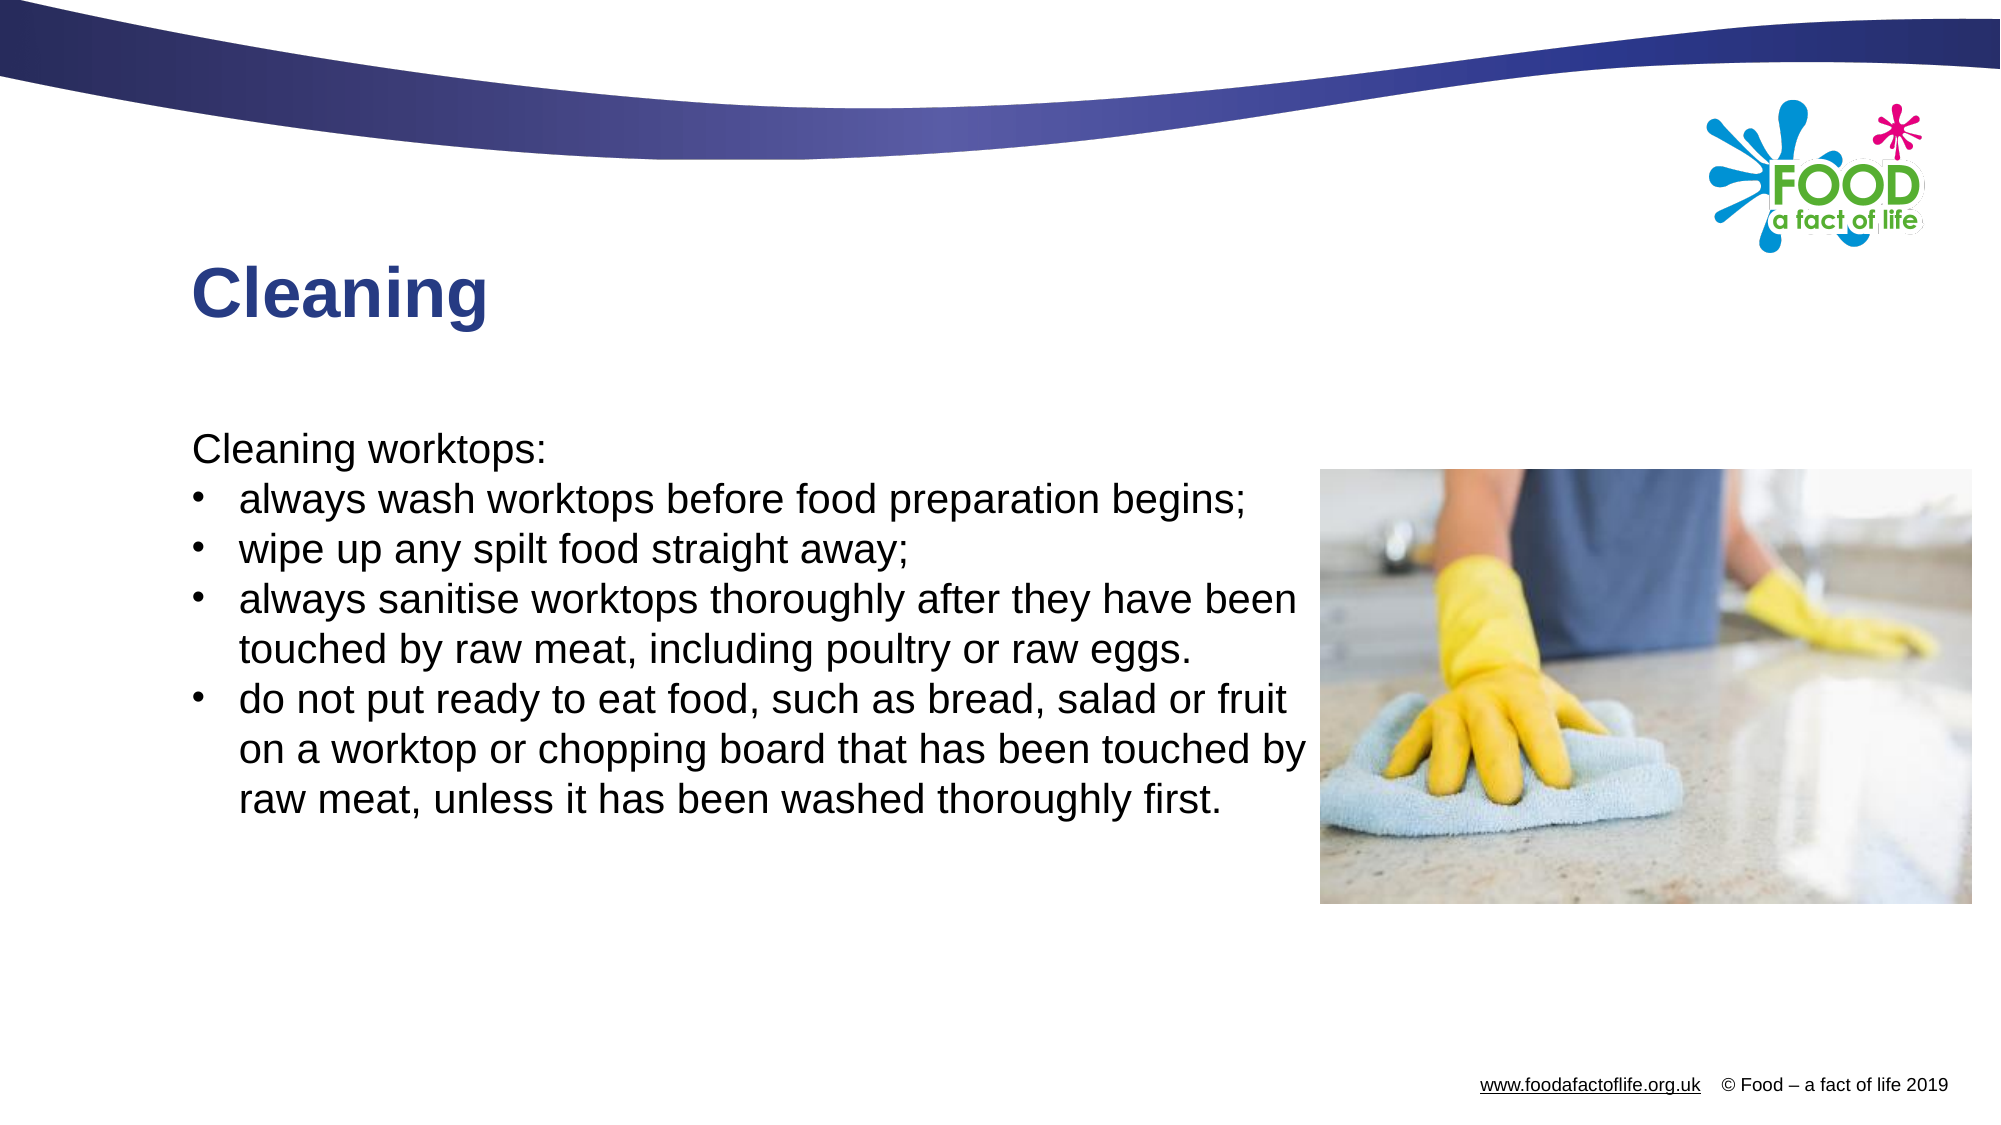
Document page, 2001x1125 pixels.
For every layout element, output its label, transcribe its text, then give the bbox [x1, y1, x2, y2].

subtitle Cleaning worktops: always wash worktops before food preparation begins; wipe up any spilt food straight away; always sanitise worktops thoroughly after they have been touched by raw meat, including poultry or raw eggs. do not put ready to eat food, such as bread, salad or fruit on a worktop or chopping board that has been touched by raw meat, unless it has been washed thoroughly first. [191, 421, 1321, 1013]
picture [0, 0, 2000, 1125]
title Cleaning [191, 256, 1787, 375]
